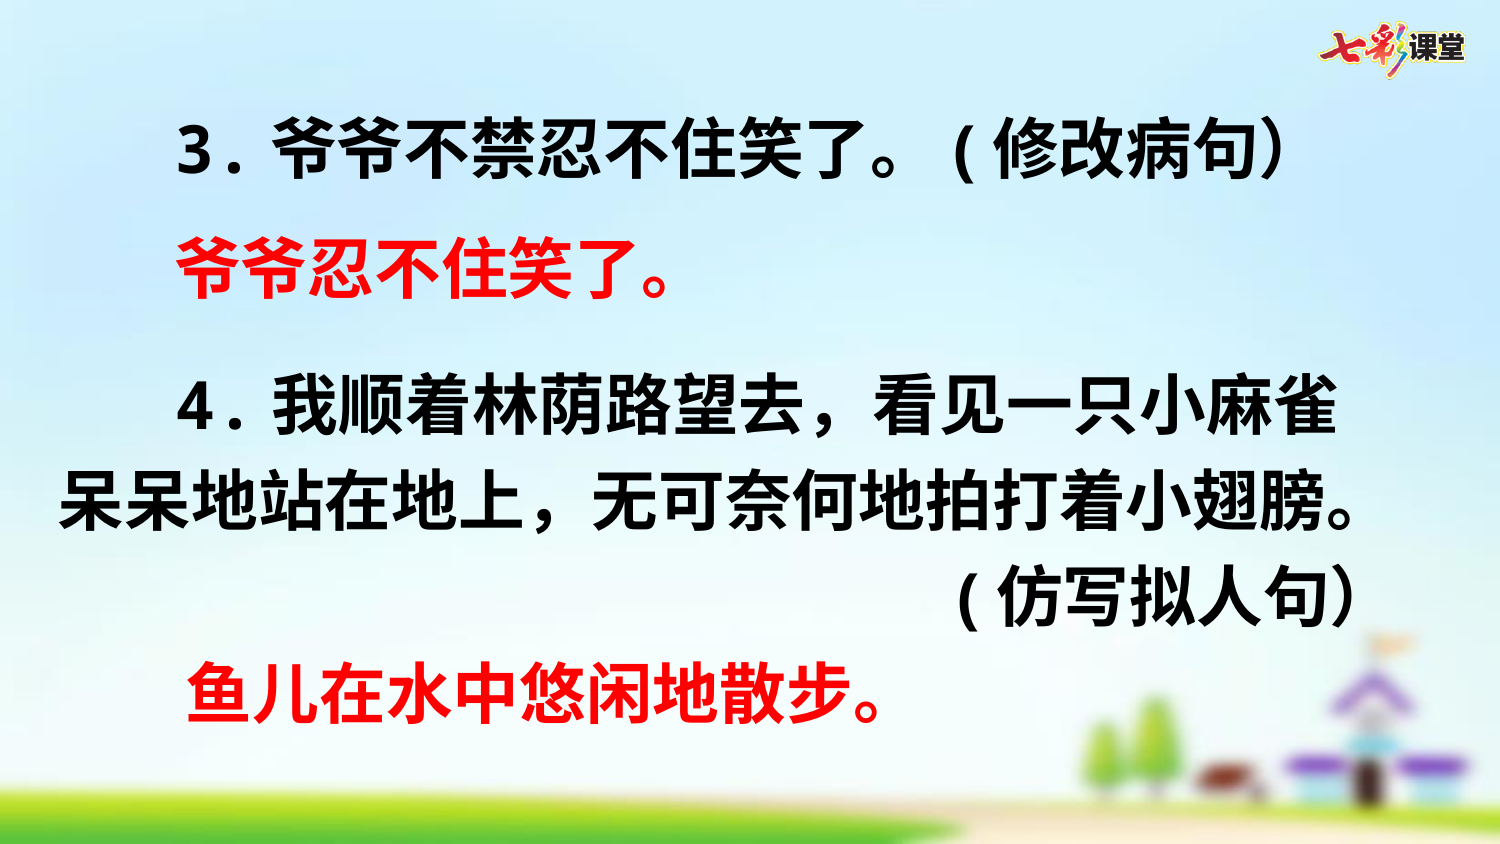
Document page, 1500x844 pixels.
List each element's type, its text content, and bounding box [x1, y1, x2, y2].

text_box 爷爷忍不住笑了。 [159, 219, 762, 315]
text_box 鱼儿在水中悠闲地散步。 [171, 644, 1058, 740]
text_box 3.爷爷不禁忍不住笑了。(修改病句） [159, 91, 1388, 194]
text_box 4.我顺着林荫路望去，看见一只小麻雀呆呆地站在地上，无可奈何地拍打着小翅膀。 (仿写拟人句） [43, 339, 1412, 642]
picture [0, 0, 1500, 844]
